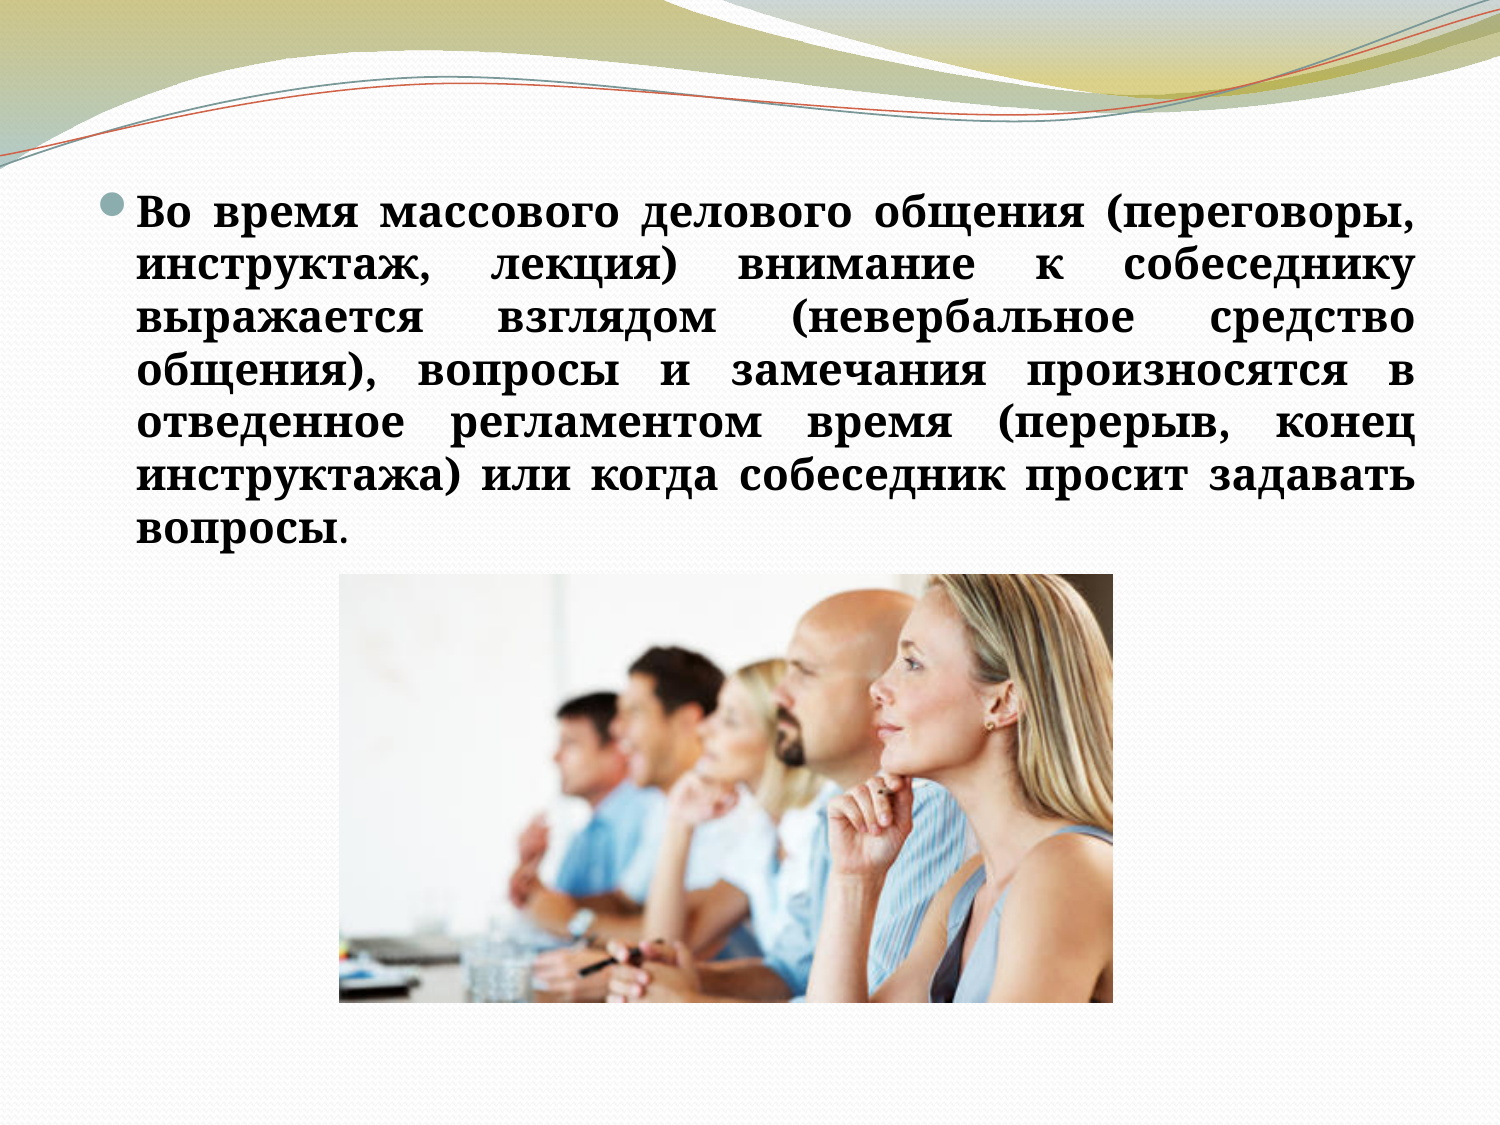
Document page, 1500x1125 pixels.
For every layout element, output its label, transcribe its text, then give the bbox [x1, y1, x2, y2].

list Во время массового делового общения (переговоры, инструктаж, лекция) внимание к собеседнику выражается взглядом (невербальное средство общения), вопросы и замечания произносятся в отведенное регламентом время (перерыв, конец инструктажа) или когда собеседник просит задавать вопросы. [82, 175, 1432, 563]
picture [339, 573, 1113, 1004]
